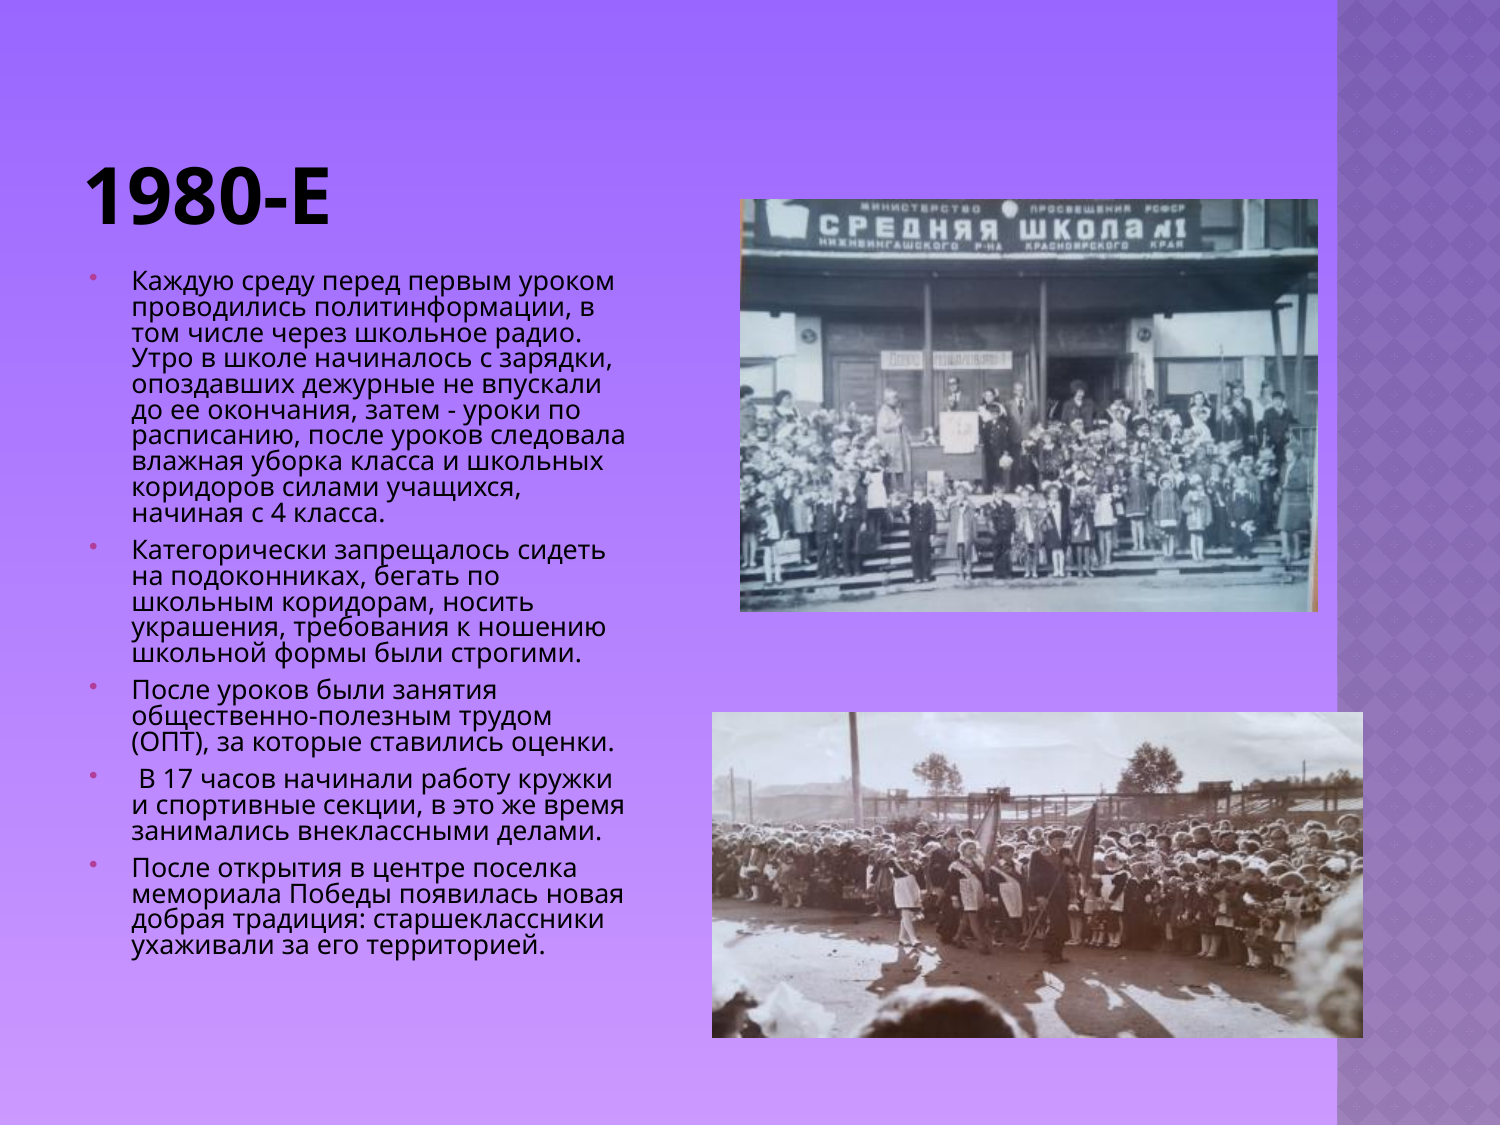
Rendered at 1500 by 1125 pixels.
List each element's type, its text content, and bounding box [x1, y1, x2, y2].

picture [712, 712, 1363, 1038]
title 1980-е [75, 52, 1263, 240]
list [739, 199, 1319, 612]
list Каждую среду перед первым уроком проводились политинформации, в том числе через школьное радио. Утро в школе начиналось с зарядки, опоздавших дежурные не впускали до ее окончания, затем - уроки по расписанию, после уроков следовала влажная уборка класса и школьных коридоров силами учащихся, начиная с 4 класса. Категорически запрещалось сидеть на подоконниках, бегать по школьным коридорам, носить украшения, требования к ношению школьной формы были строгими. После уроков были занятия общественно-полезным трудом (ОПТ), за которые ставились оценки. В 17 часов начинали работу кружки и спортивные секции, в это же время занимались внеклассными делами. После открытия в центре поселка мемориала Победы появилась новая добрая традиция: старшеклассники ухаживали за его территорией. [74, 262, 653, 1006]
